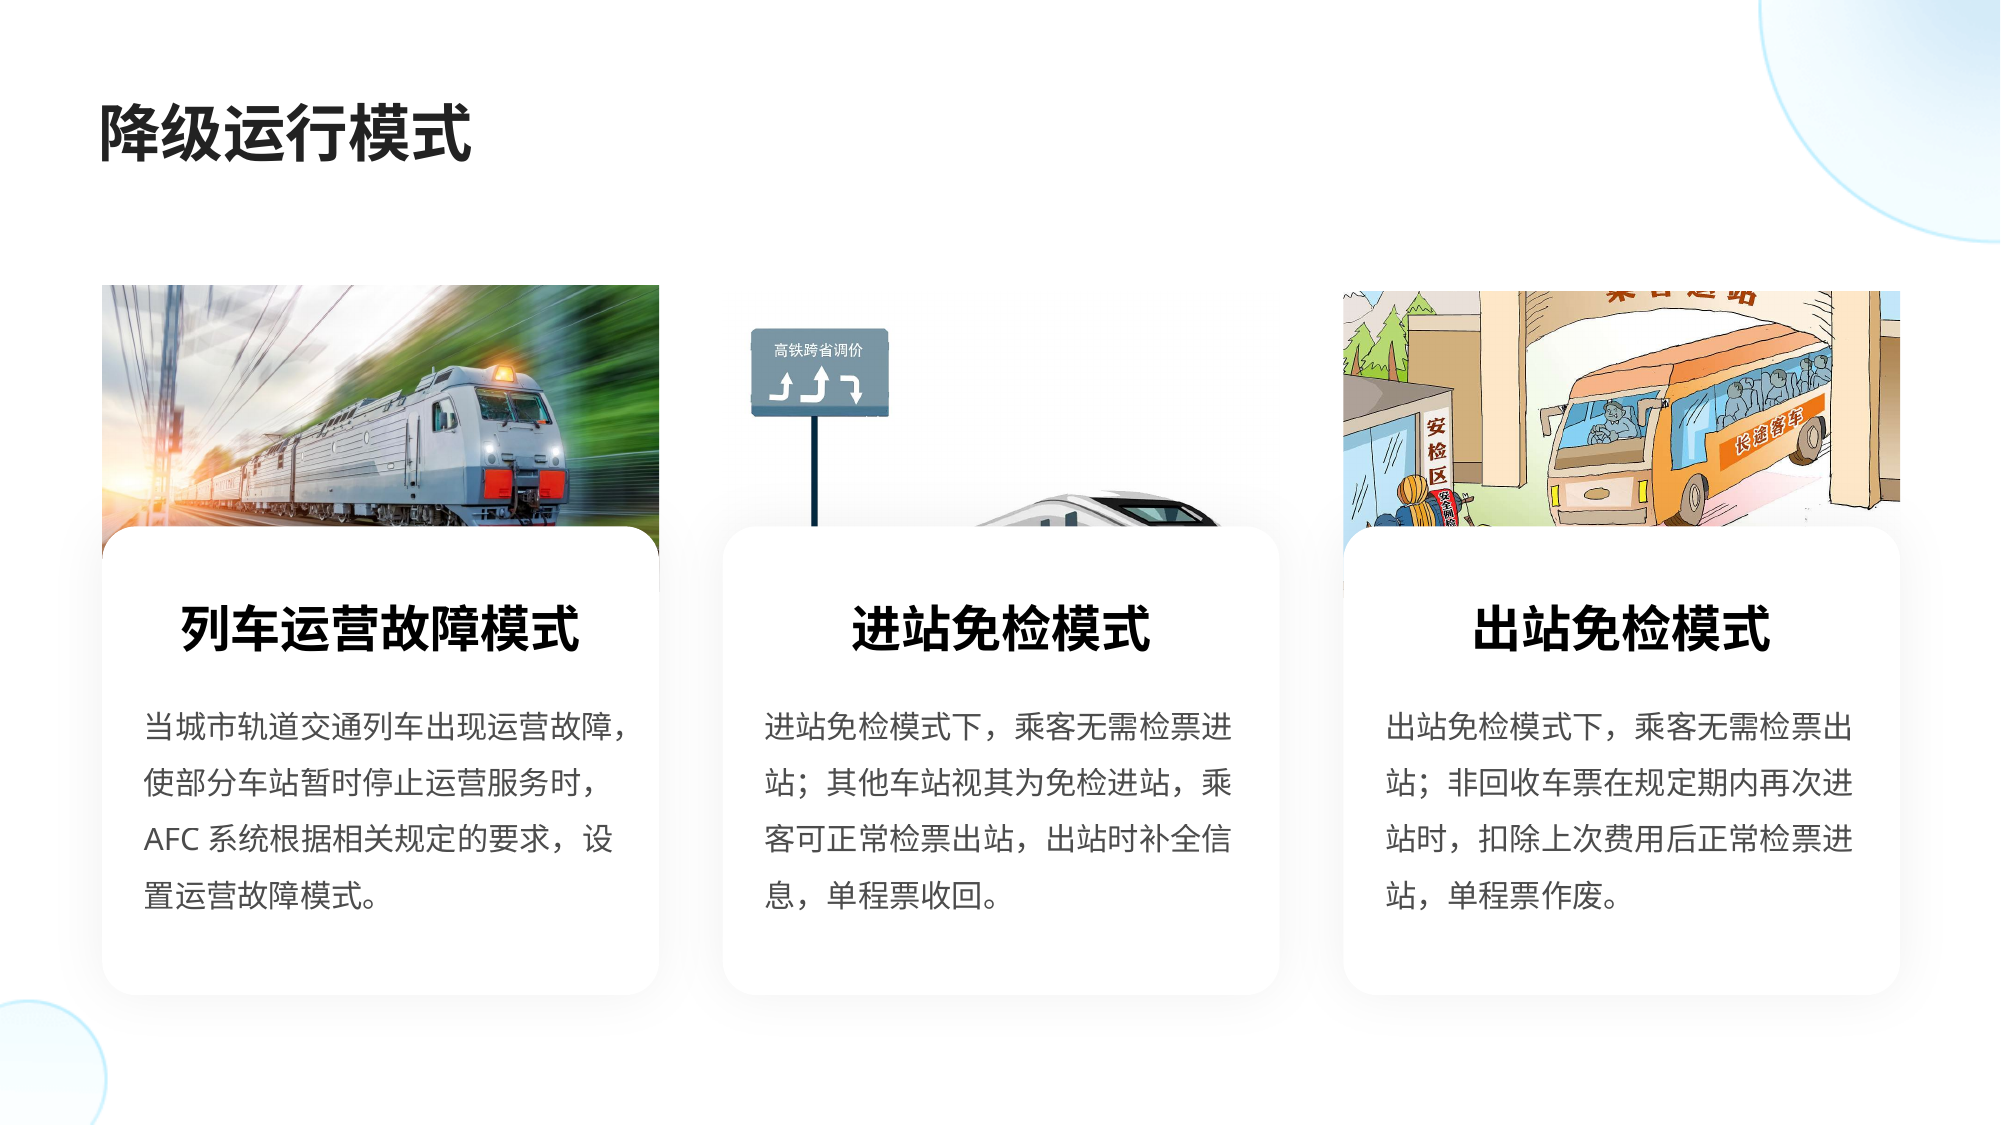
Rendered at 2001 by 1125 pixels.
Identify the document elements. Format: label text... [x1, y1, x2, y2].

text_box 进站免检模式下，乘客无需检票进站；其他车站视其为免检进站，乘客可正常检票出站，出站时补全信息，单程票收回。 [753, 683, 1249, 948]
text_box [722, 603, 1280, 996]
text_box [1343, 605, 1901, 996]
text_box 进站免检模式 [740, 605, 1263, 659]
text_box [102, 599, 660, 996]
text_box 降级运行模式 [78, 43, 1922, 189]
text_box 出站免检模式 [1360, 606, 1883, 659]
text_box 出站免检模式下，乘客无需检票出站；非回收车票在规定期内再次进站时，扣除上次费用后正常检票进站，单程票作废。 [1374, 683, 1870, 948]
text_box 当城市轨道交通列车出现运营故障，使部分车站暂时停止运营服务时，AFC系统根据相关规定的要求，设置运营故障模式。 [133, 683, 629, 948]
text_box 列车运营故障模式 [119, 600, 642, 659]
picture [0, 0, 2001, 1125]
